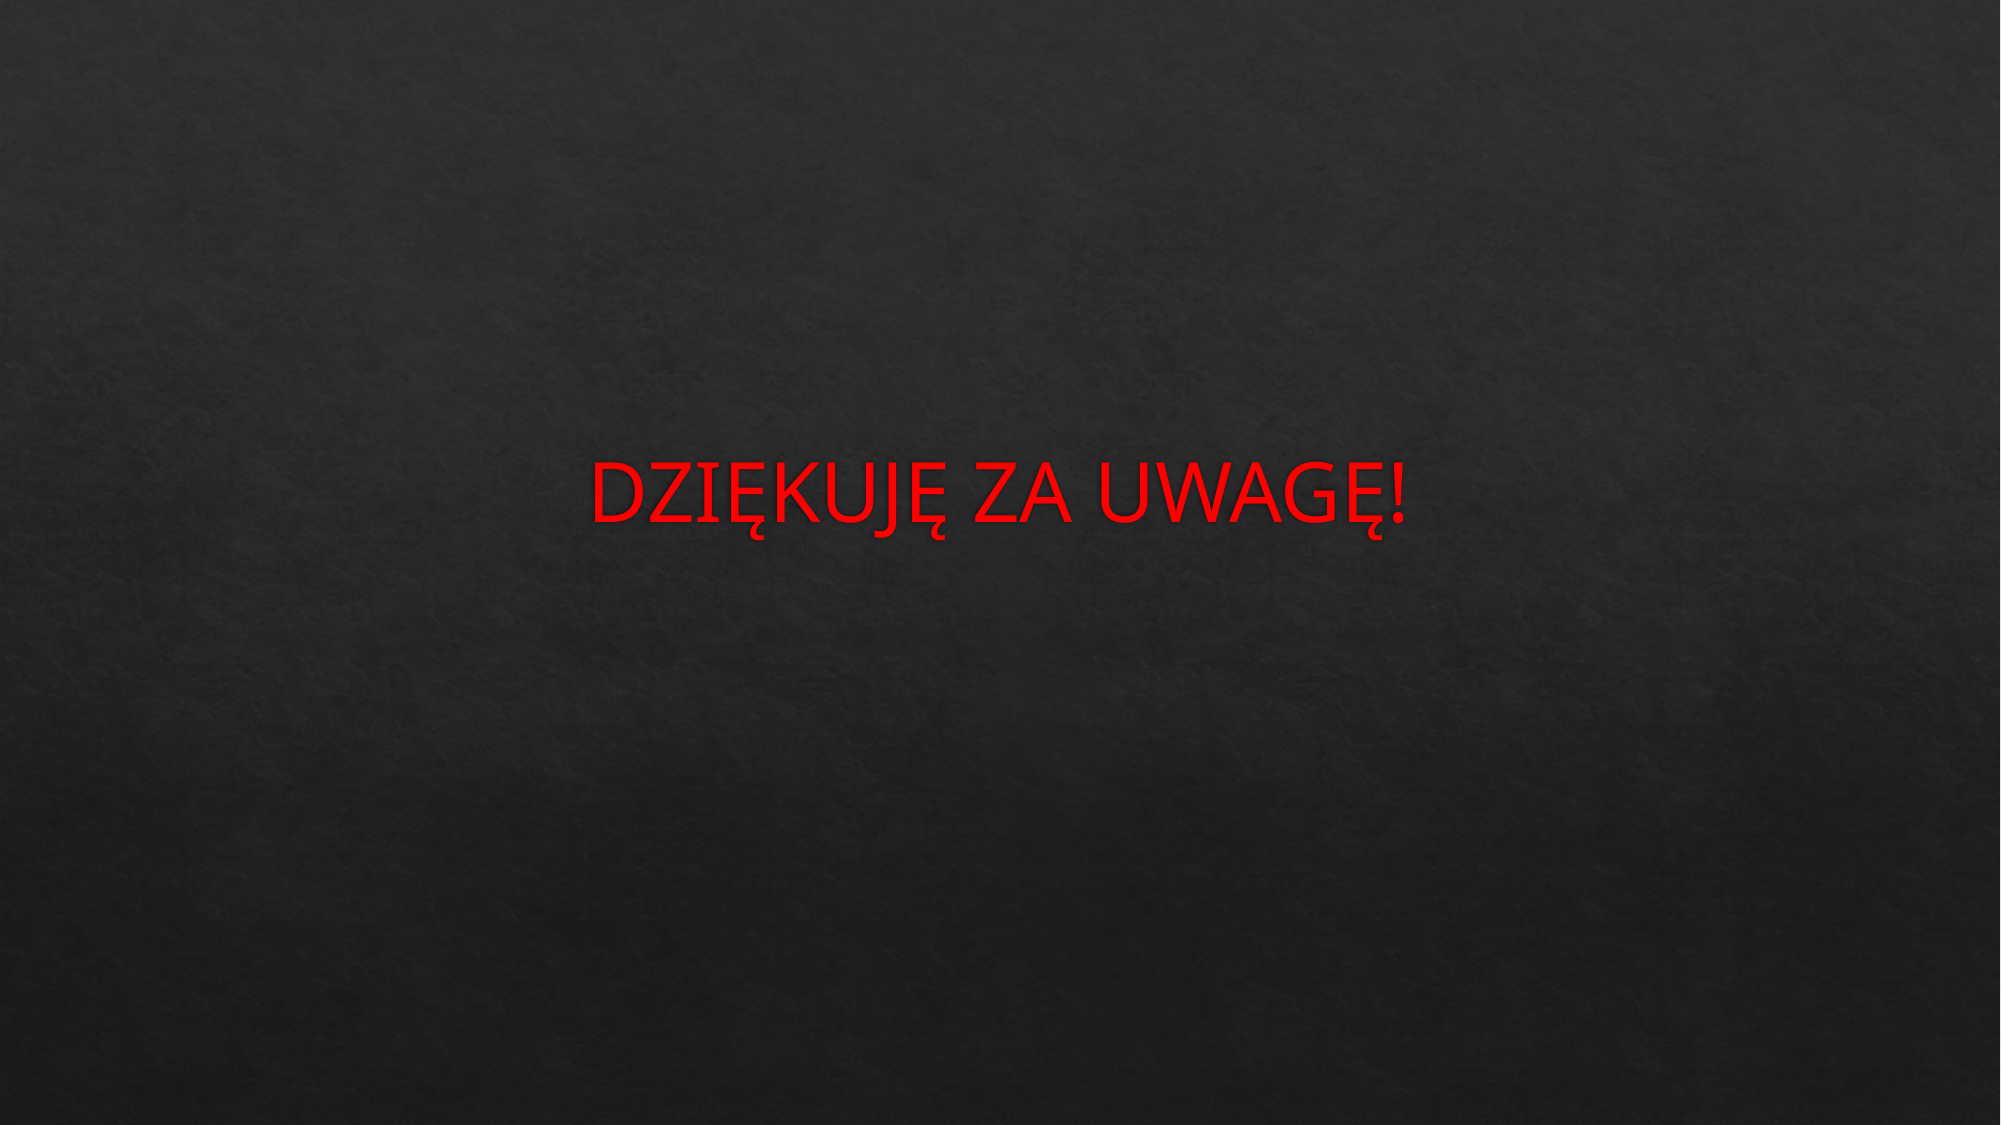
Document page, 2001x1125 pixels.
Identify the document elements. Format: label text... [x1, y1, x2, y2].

title DZIĘKUJĘ ZA UWAGĘ! [149, 99, 1849, 979]
